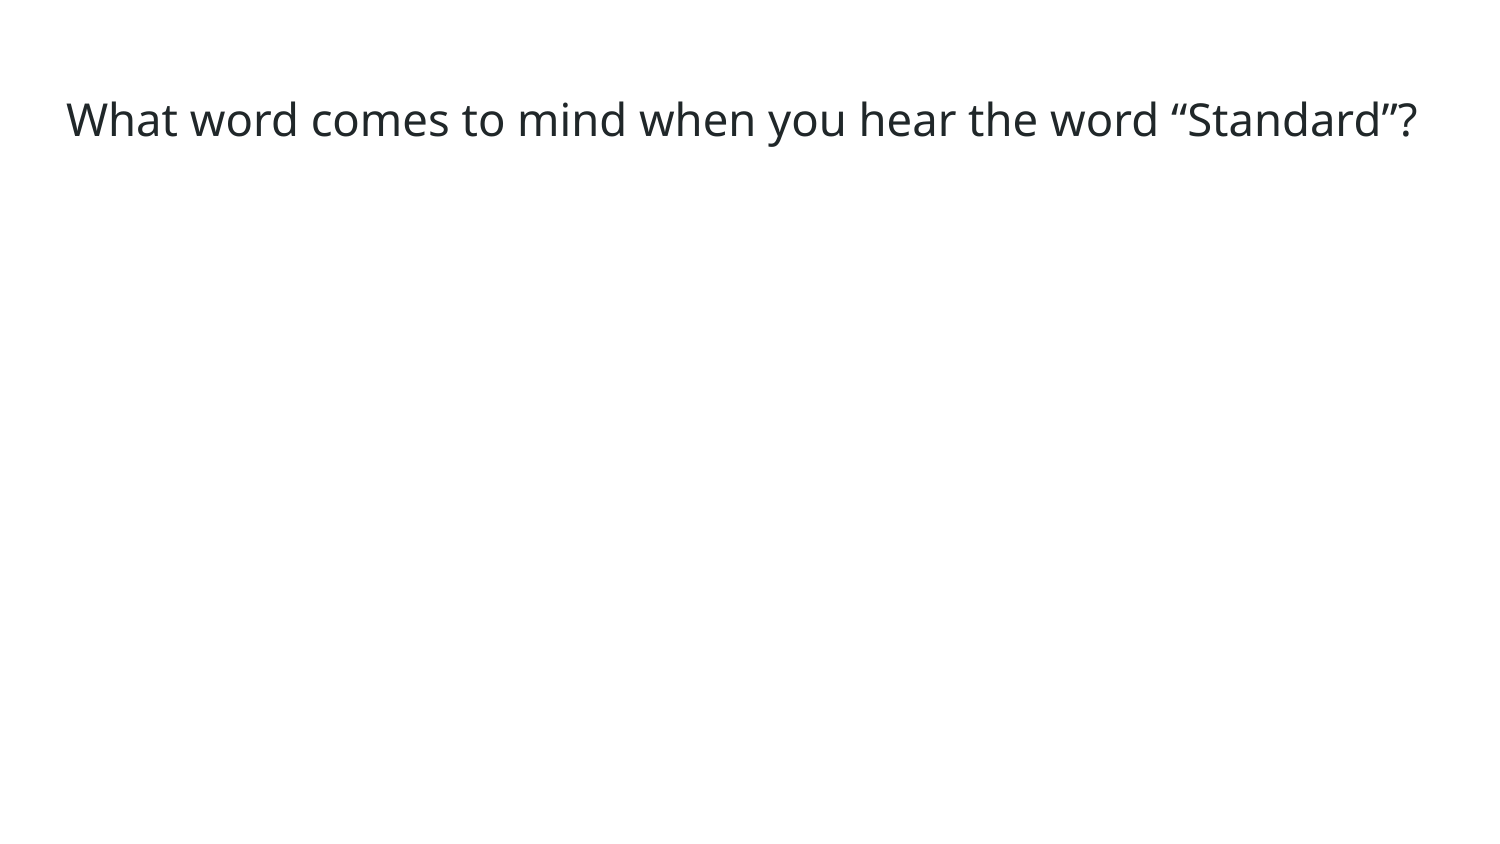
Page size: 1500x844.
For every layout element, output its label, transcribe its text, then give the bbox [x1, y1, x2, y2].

title What word comes to mind when you hear the word “Standard”? [51, 72, 1449, 167]
